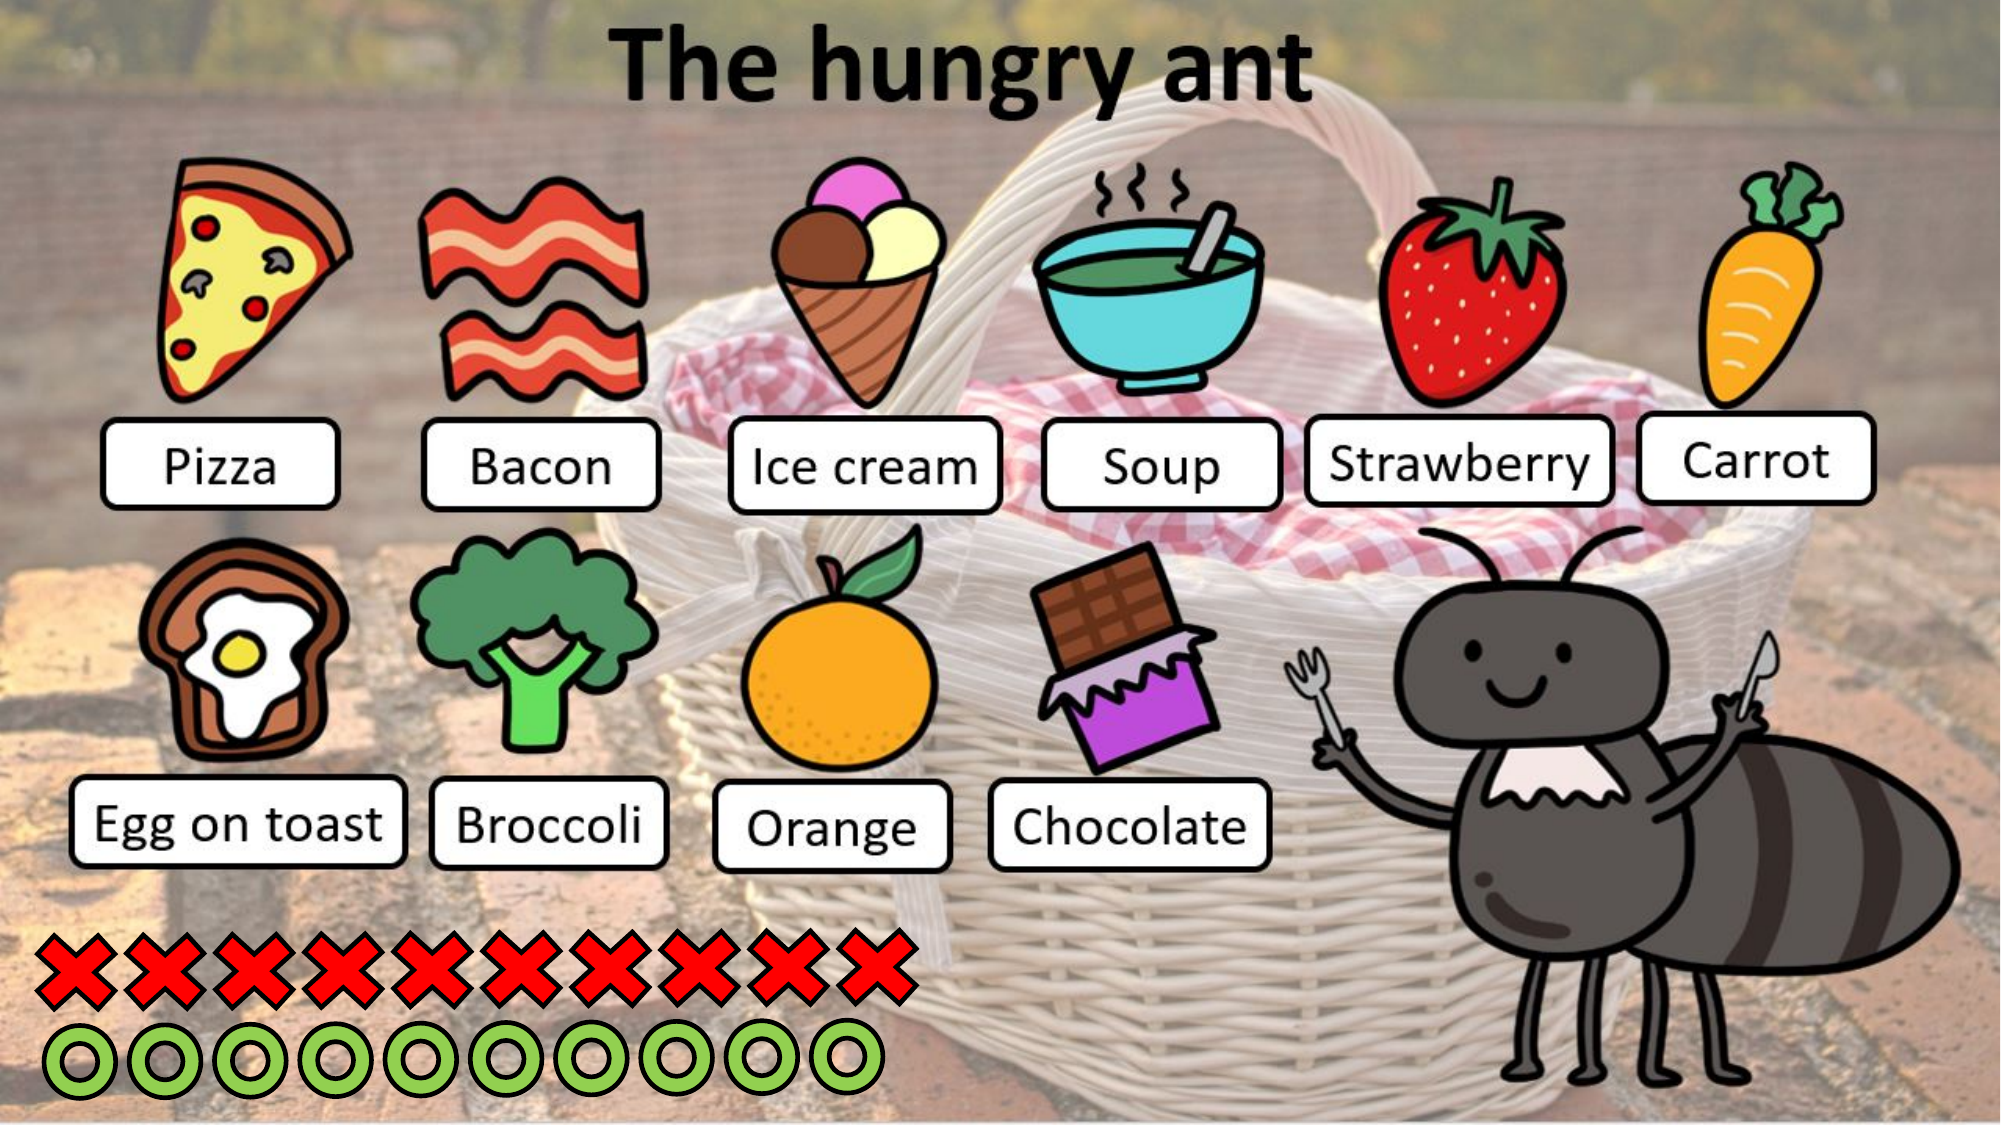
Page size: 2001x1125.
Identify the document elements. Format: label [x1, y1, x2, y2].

text_box [35, 934, 117, 1011]
text_box [570, 930, 651, 1008]
text_box [554, 1020, 629, 1096]
text_box [213, 1023, 288, 1099]
text_box [392, 931, 473, 1009]
text_box [659, 930, 740, 1007]
text_box [42, 1024, 117, 1100]
text_box [481, 931, 562, 1008]
text_box [810, 1019, 884, 1095]
text_box [128, 1023, 202, 1099]
text_box [837, 928, 918, 1006]
text_box [639, 1020, 714, 1096]
text_box [303, 932, 384, 1009]
text_box [214, 932, 295, 1010]
text_box [383, 1022, 458, 1098]
text_box [748, 929, 829, 1006]
text_box [724, 1019, 799, 1095]
text_box [469, 1021, 543, 1097]
text_box [125, 933, 206, 1011]
picture [0, 0, 2001, 1125]
text_box [298, 1022, 373, 1098]
